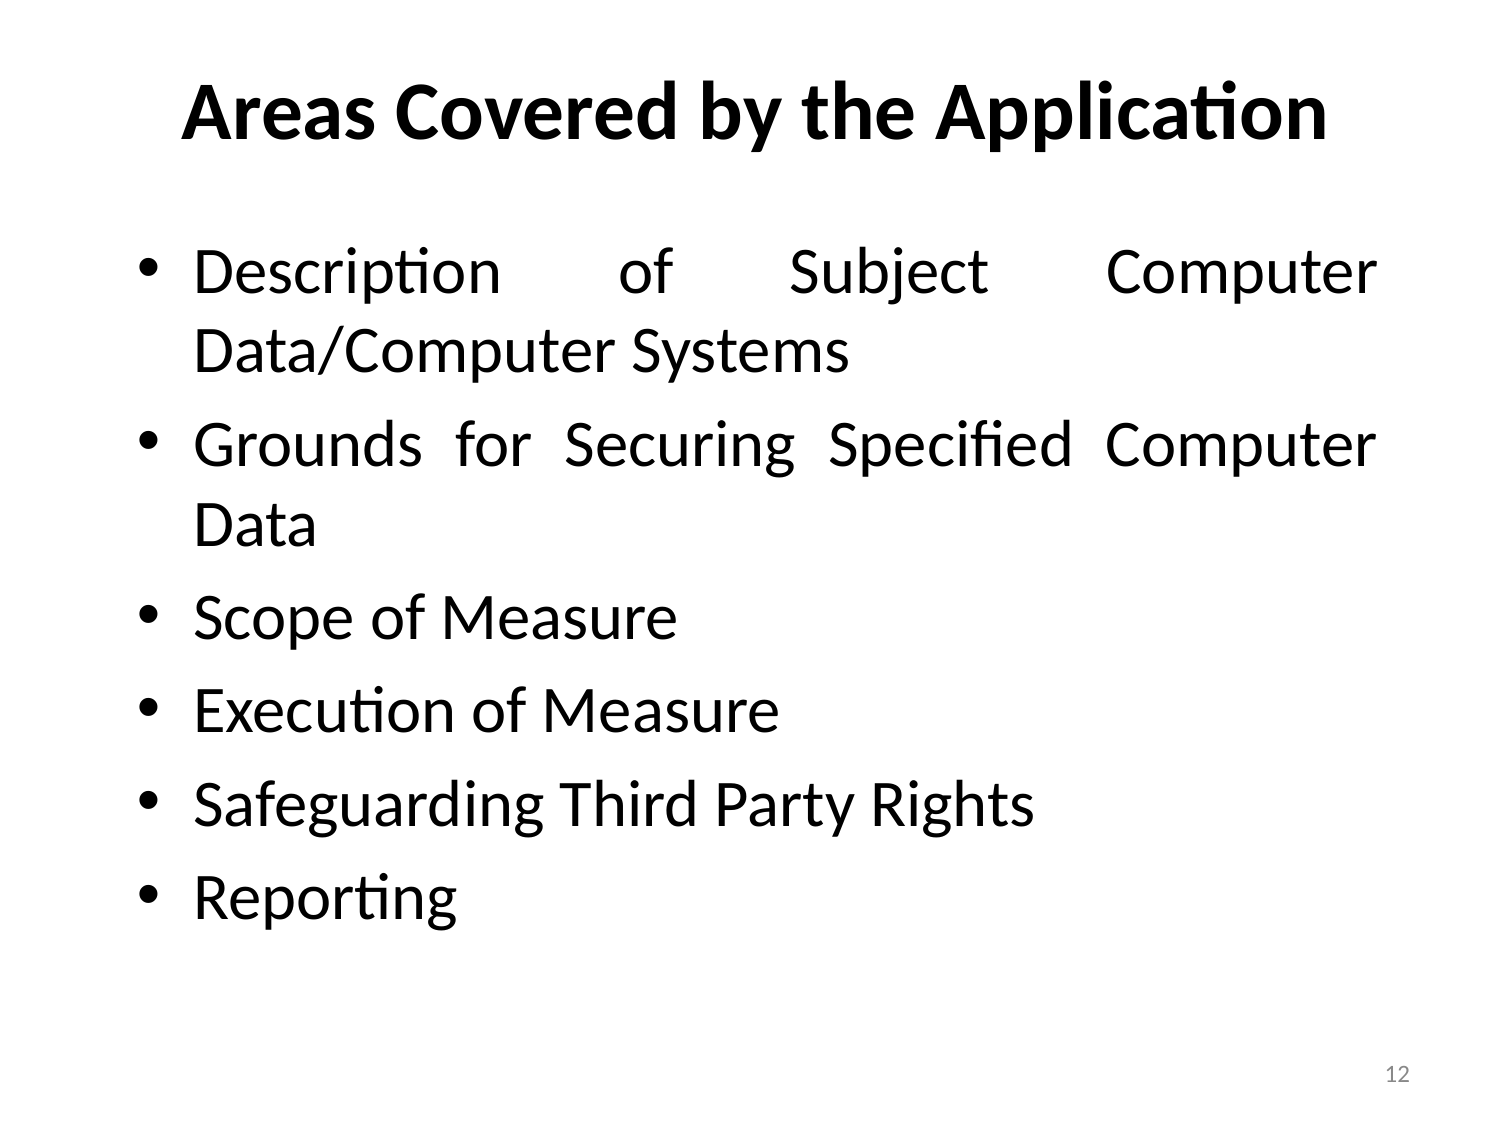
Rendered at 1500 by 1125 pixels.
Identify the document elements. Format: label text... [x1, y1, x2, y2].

slide_number 12 [1074, 1042, 1425, 1103]
text_box Areas Covered by the Application [149, 37, 1353, 189]
text_box Description of Subject Computer Data/Computer Systems Grounds for Securing Specified Computer Data Scope of Measure Execution of Measure Safeguarding Third Party Rights Reporting [122, 218, 1394, 1043]
